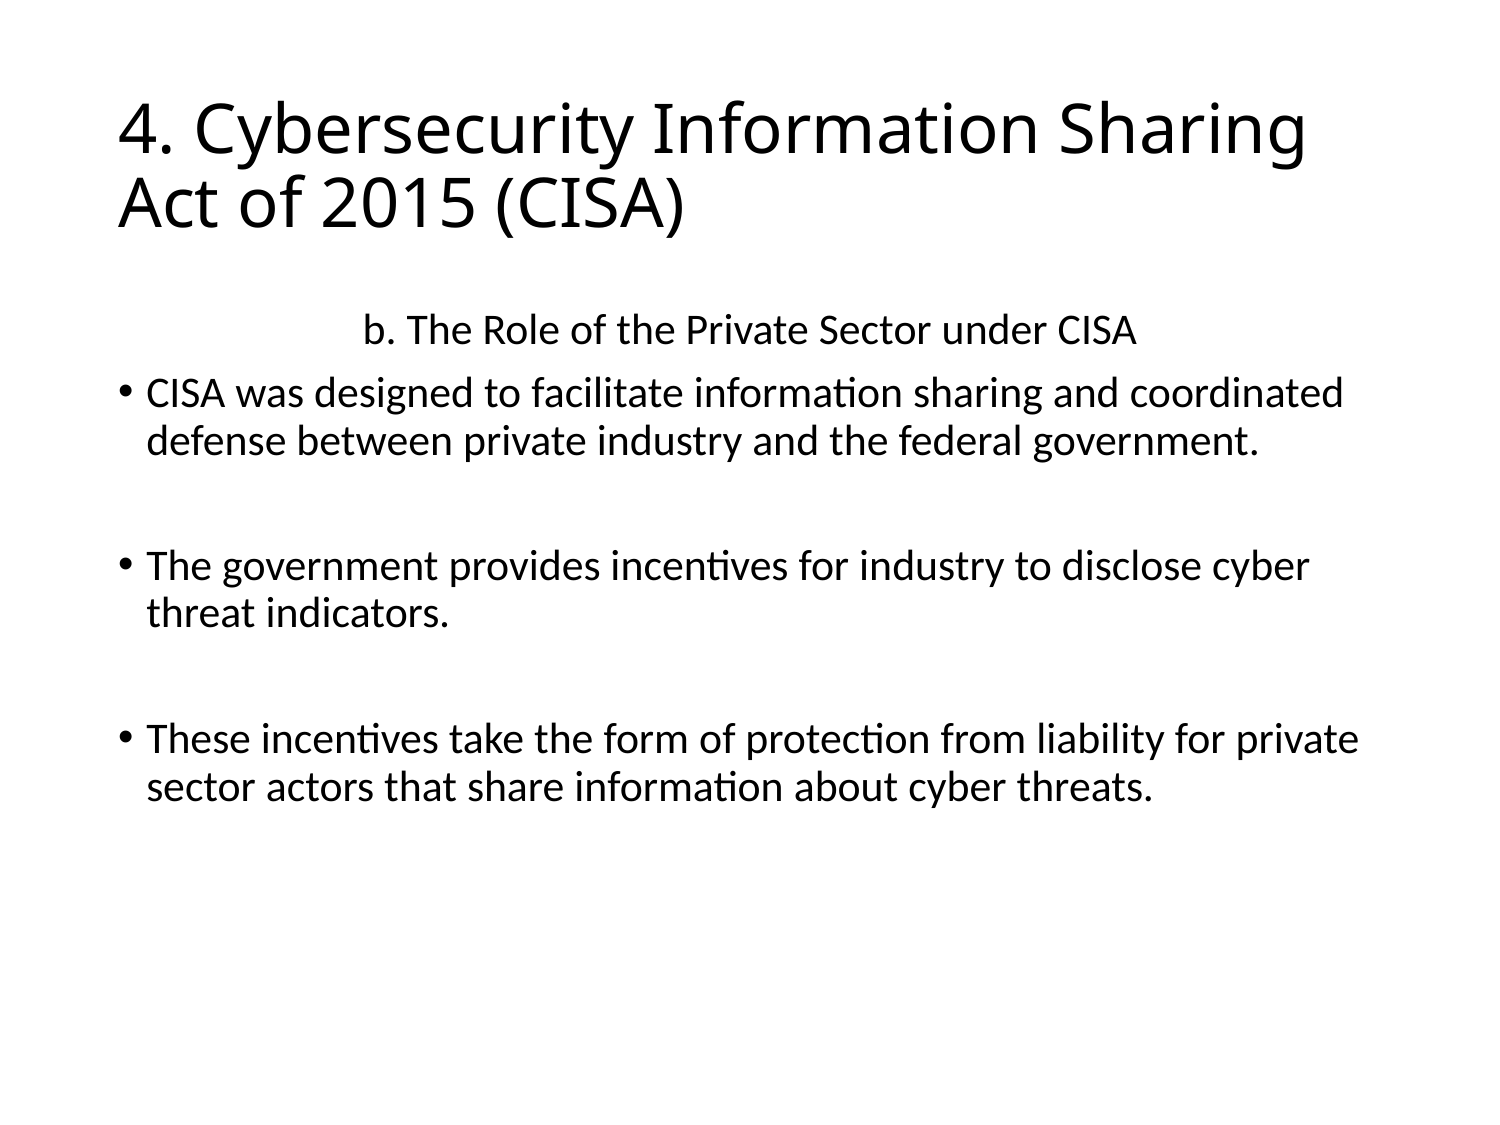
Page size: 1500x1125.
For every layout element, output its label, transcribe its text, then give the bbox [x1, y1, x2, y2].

list b. The Role of the Private Sector under CISA CISA was designed to facilitate information sharing and coordinated defense between private industry and the federal government. The government provides incentives for industry to disclose cyber threat indicators. These incentives take the form of protection from liability for private sector actors that share information about cyber threats. [102, 299, 1398, 1014]
title 4. Cybersecurity Information Sharing Act of 2015 (CISA) [102, 59, 1398, 278]
